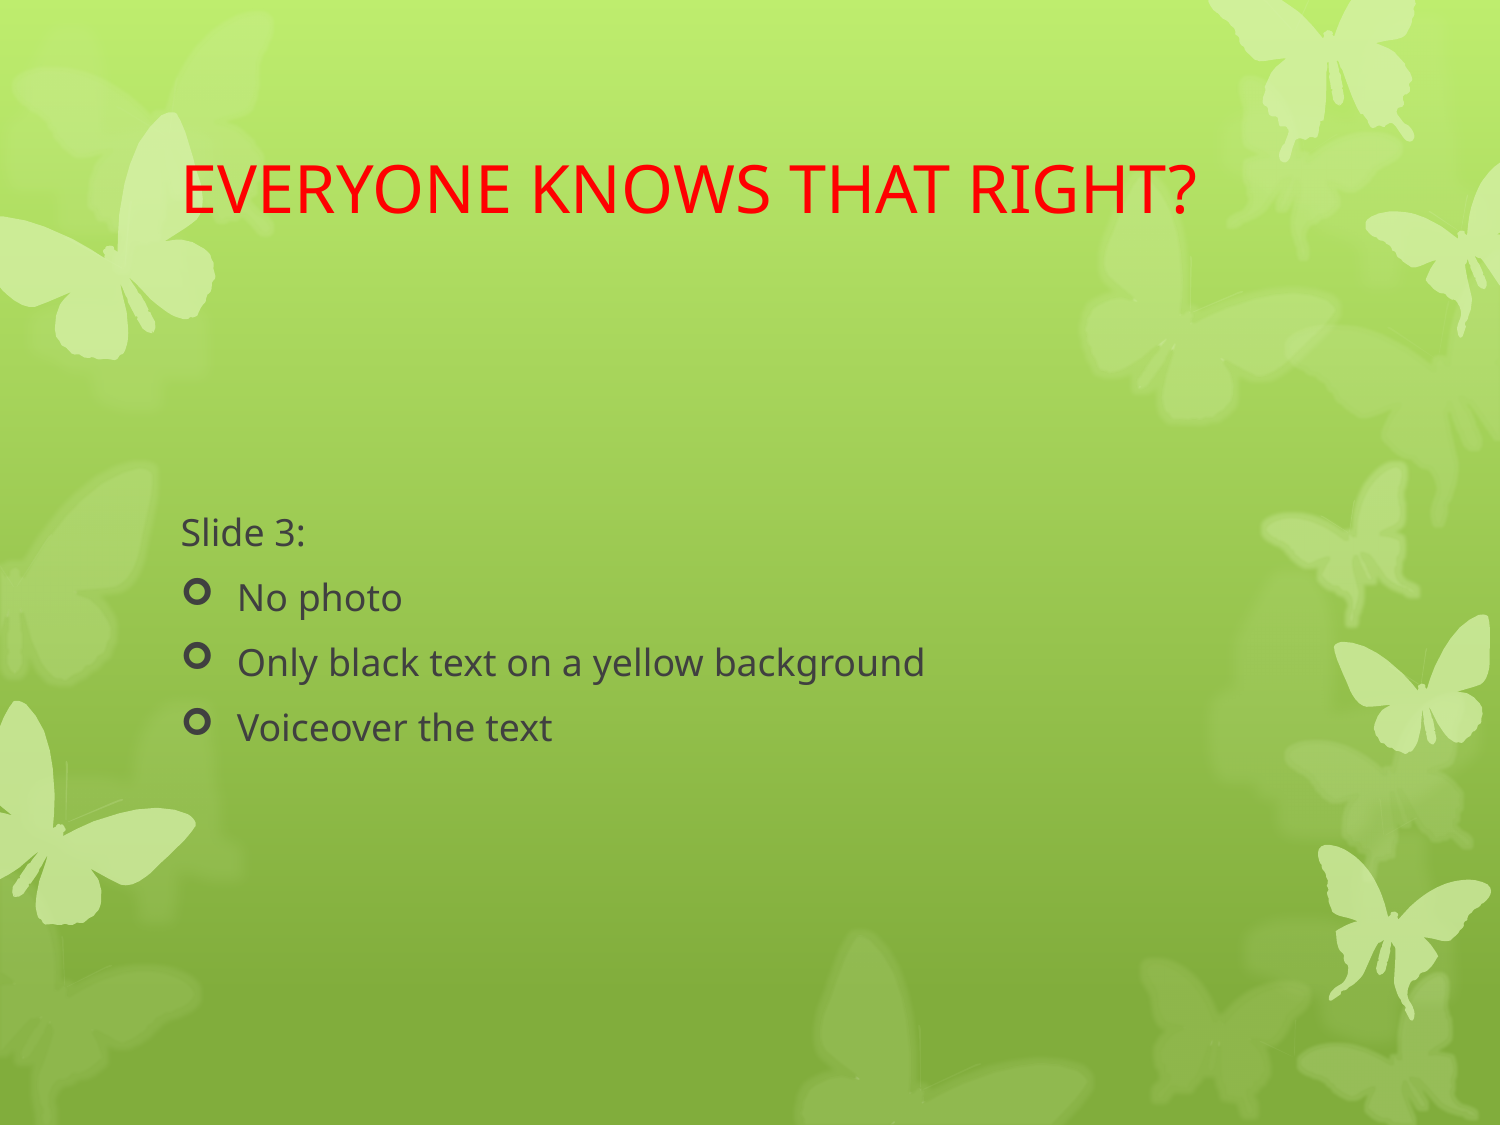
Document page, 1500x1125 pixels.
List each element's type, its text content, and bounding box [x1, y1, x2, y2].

list Slide 3: No photo Only black text on a yellow background Voiceover the text [165, 296, 1335, 962]
title EVERYONE KNOWS THAT RIGHT? [165, 110, 1335, 263]
